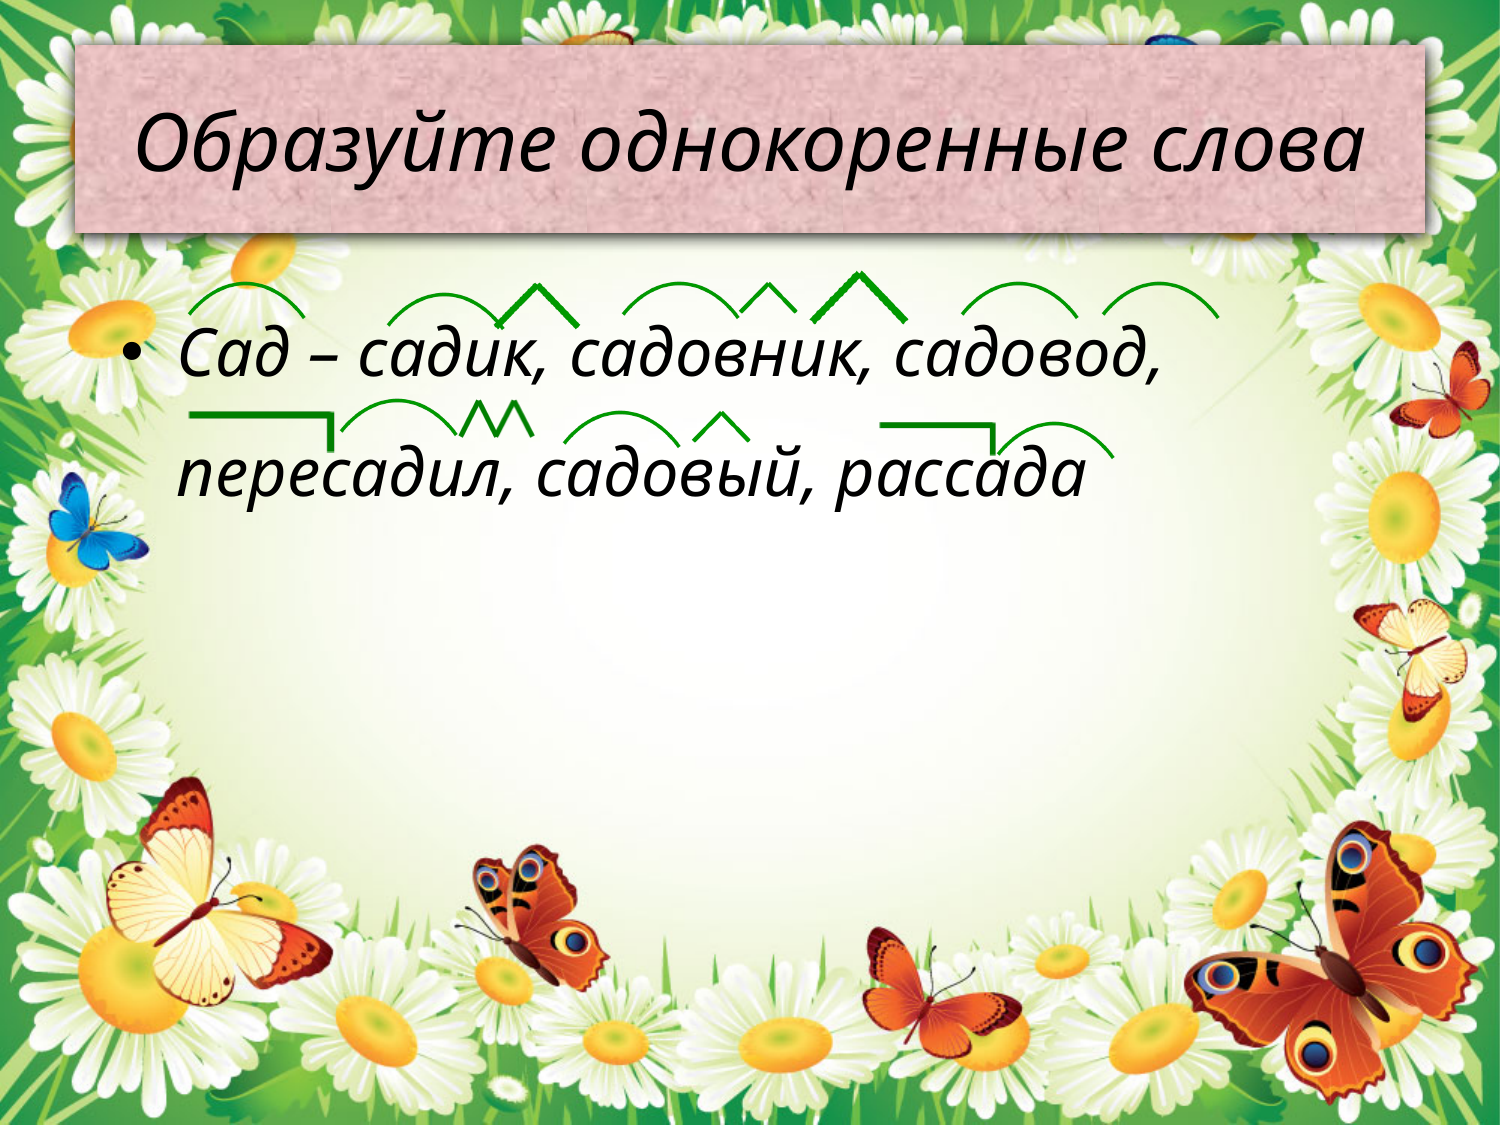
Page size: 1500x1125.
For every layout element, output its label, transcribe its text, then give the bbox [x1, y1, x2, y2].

list Сад – садик, садовник, садовод, пересадил, садовый, рассада [105, 262, 1425, 786]
picture [0, 0, 1500, 1125]
title Образуйте однокоренные слова [75, 45, 1425, 233]
